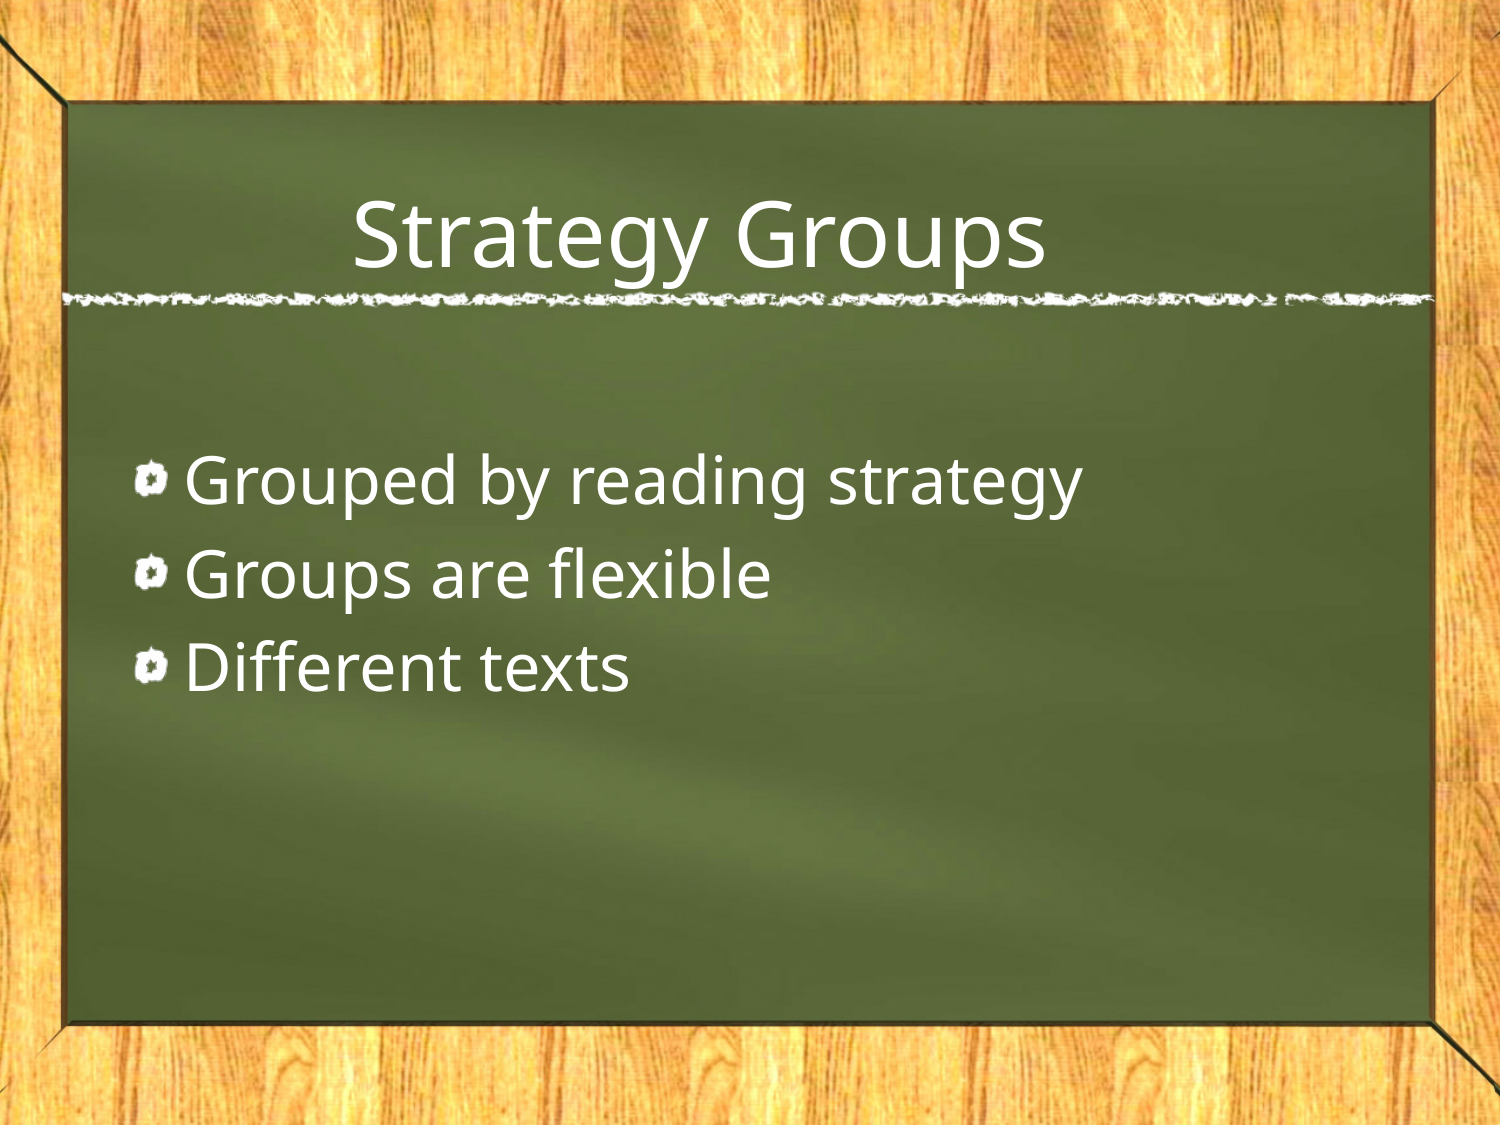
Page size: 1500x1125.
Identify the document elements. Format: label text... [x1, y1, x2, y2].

picture [0, 0, 1500, 1125]
list Grouped by reading strategy Groups are flexible Different texts [112, 337, 1388, 1013]
title Strategy Groups [112, 137, 1288, 326]
